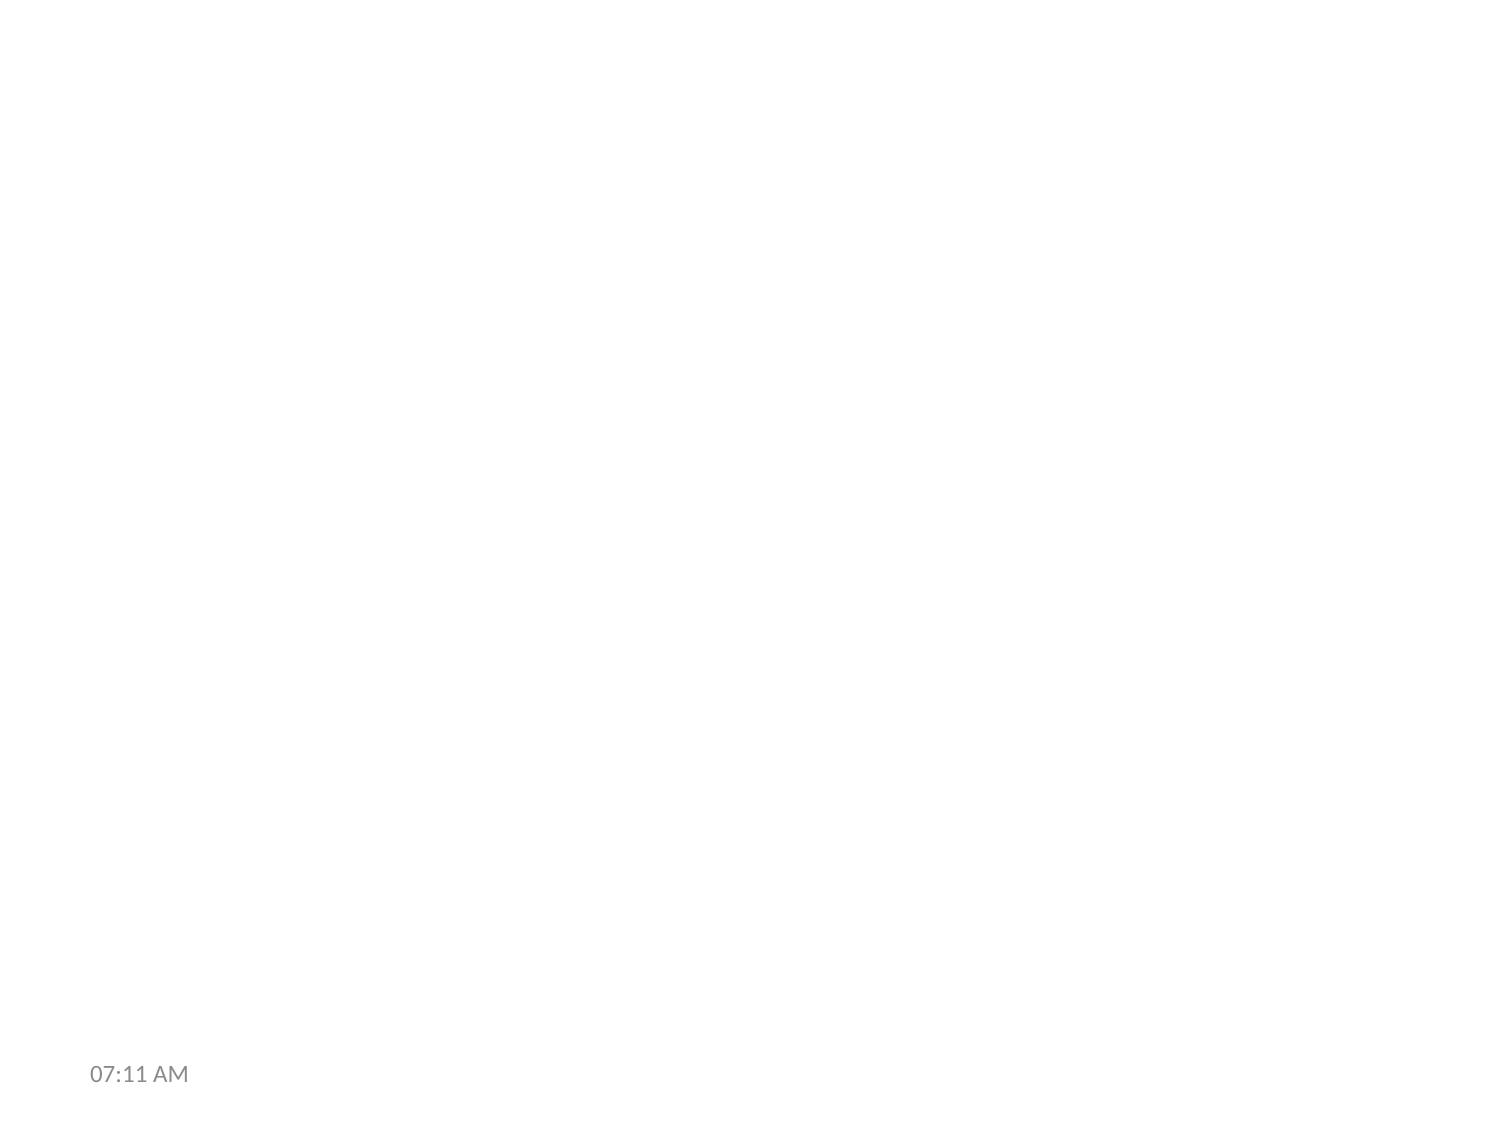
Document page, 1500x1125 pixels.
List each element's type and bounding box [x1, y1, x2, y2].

slide_number [75, 1042, 425, 1103]
